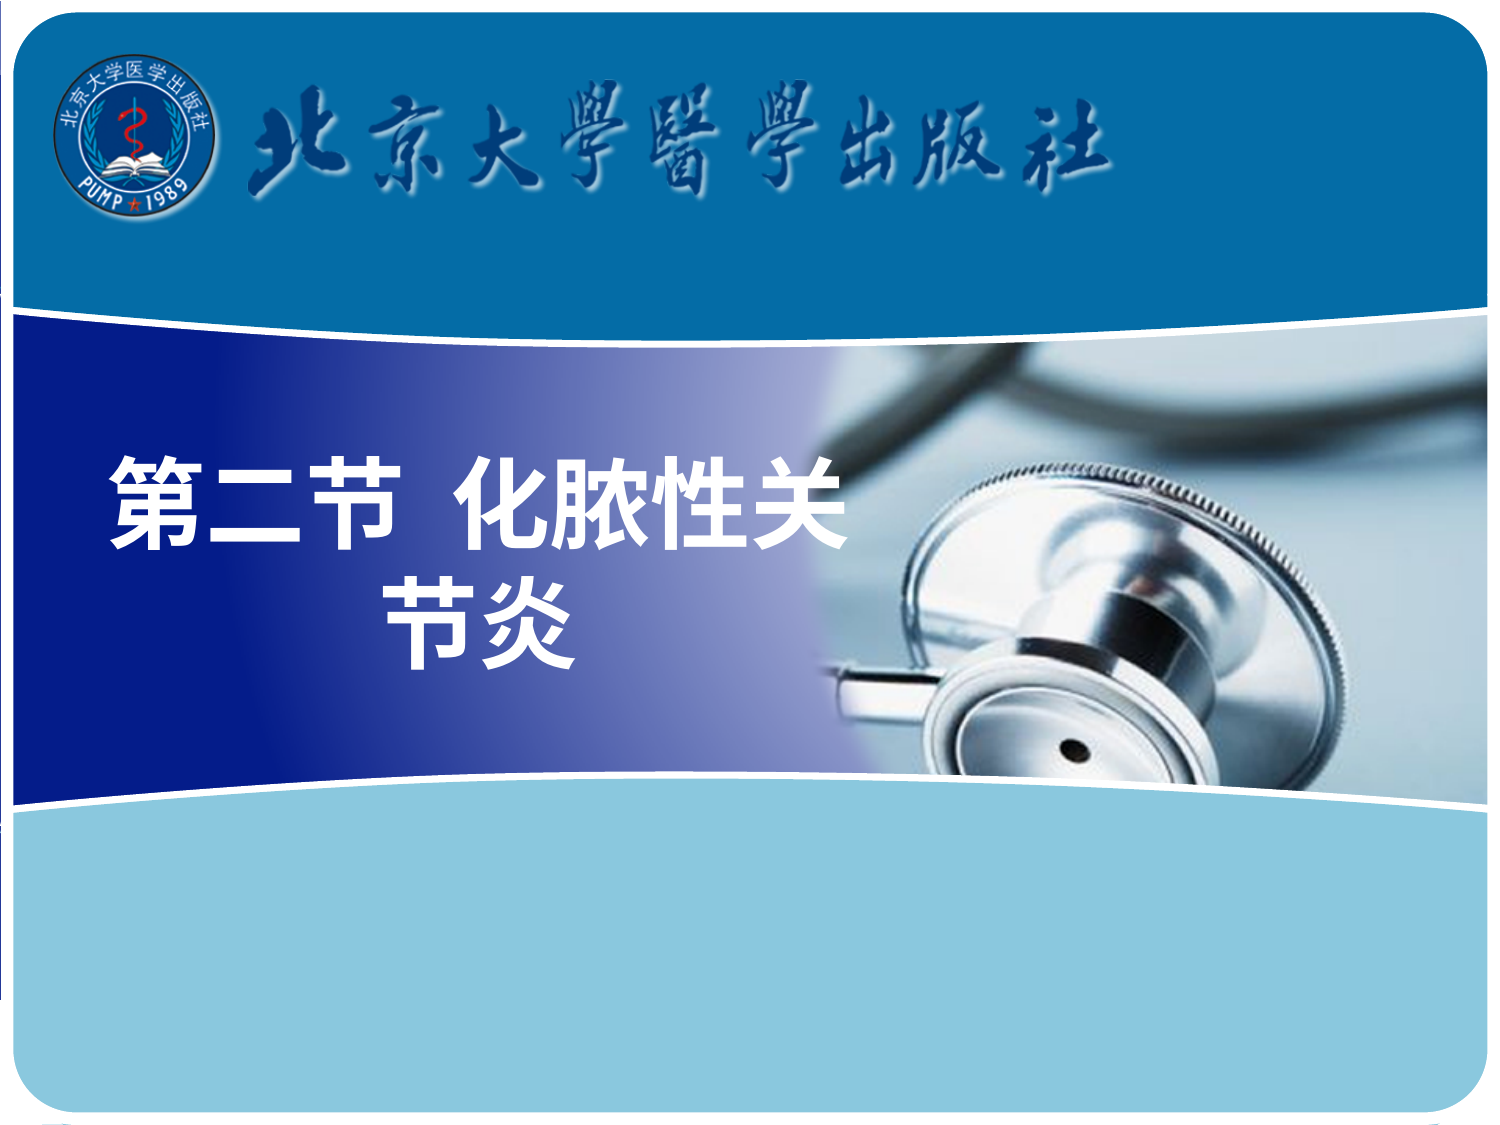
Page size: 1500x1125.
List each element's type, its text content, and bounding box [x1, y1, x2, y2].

picture [14, 315, 1487, 805]
title 第二节 化脓性关节炎 [52, 373, 904, 749]
picture [53, 54, 1117, 225]
